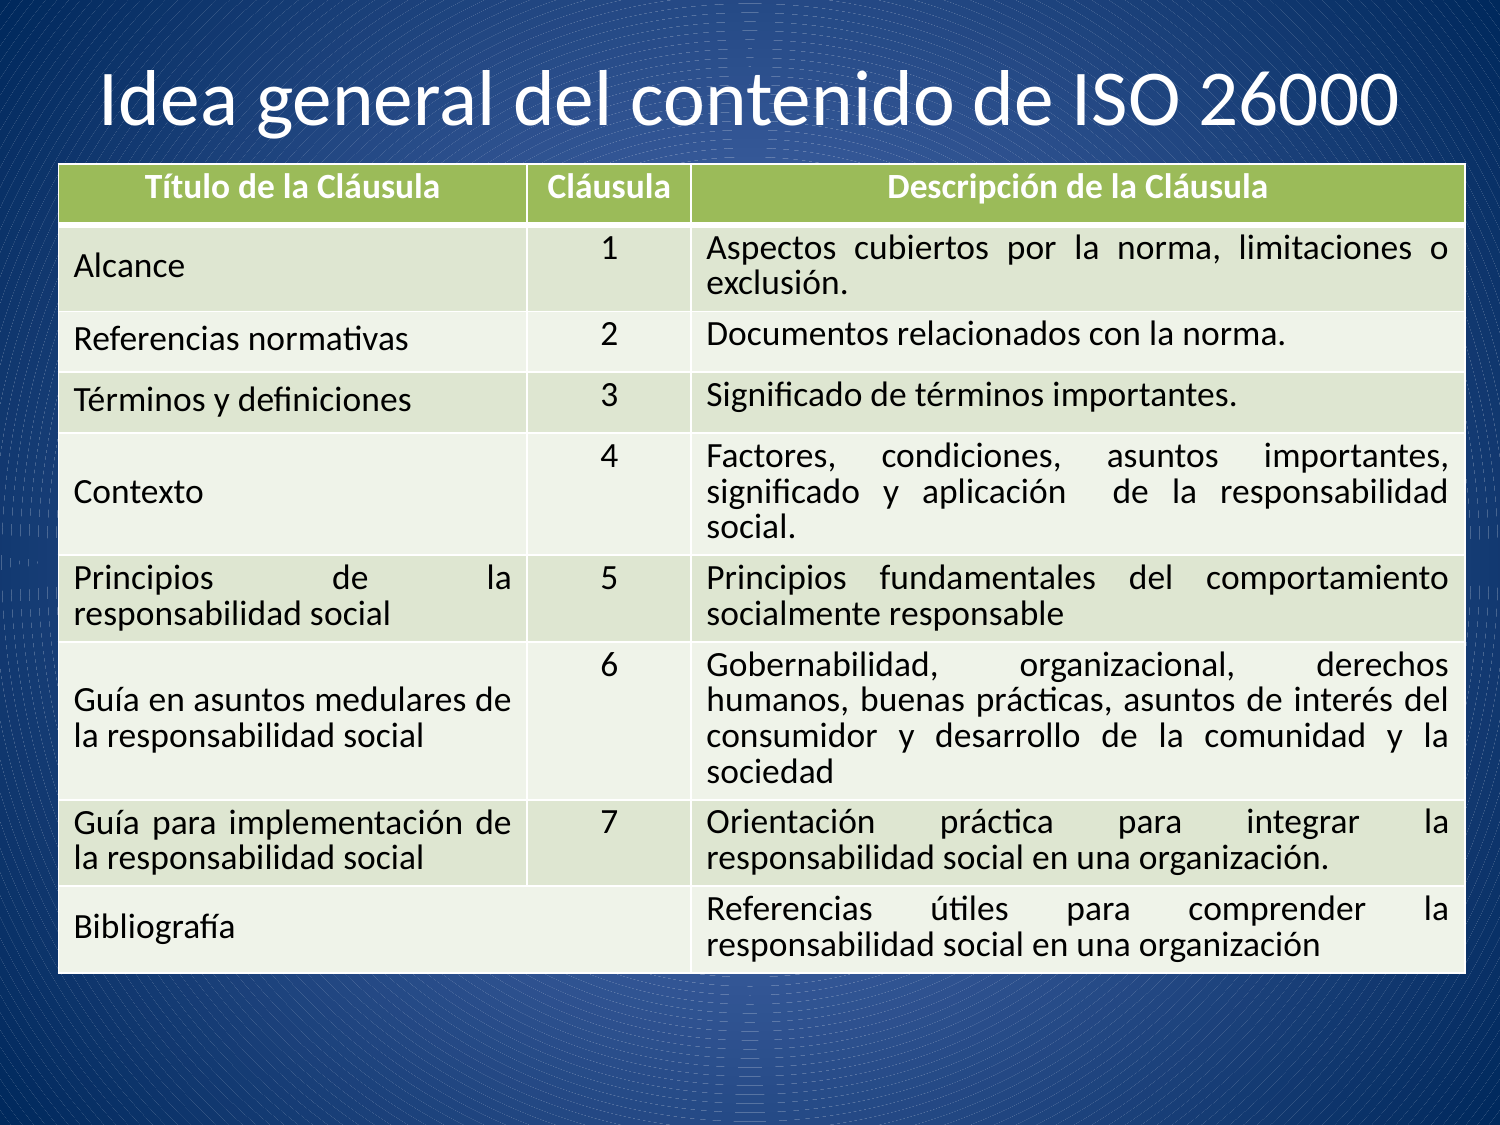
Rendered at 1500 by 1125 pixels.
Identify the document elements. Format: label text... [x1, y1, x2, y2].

table_cell 3 [528, 373, 690, 432]
table_cell Significado de términos importantes. [692, 373, 1464, 432]
table_cell 4 [528, 434, 690, 554]
table_cell Aspectos cubiertos por la norma, limitaciones o exclusión. [692, 228, 1464, 311]
title Idea general del contenido de ISO 26000 [75, 0, 1425, 163]
table_header Título de la Cláusula [59, 165, 526, 222]
table_cell 7 [528, 801, 690, 885]
table_cell Orientación práctica para integrar la responsabilidad social en una organización. [692, 801, 1464, 885]
table_cell Guía en asuntos medulares de la responsabilidad social [59, 643, 526, 799]
table_cell Referencias útiles para comprender la responsabilidad social en una organización [692, 887, 1464, 972]
table_cell Documentos relacionados con la norma. [692, 312, 1464, 371]
table_cell 1 [528, 228, 690, 311]
table_cell Guía para implementación de la responsabilidad social [59, 801, 526, 885]
table_cell 5 [528, 556, 690, 641]
table_cell 2 [528, 312, 690, 371]
table_cell Bibliografía [59, 887, 690, 972]
table_cell Alcance [59, 228, 526, 311]
table_cell Principios de la responsabilidad social [59, 556, 526, 641]
table_header Cláusula [528, 165, 690, 222]
table_cell Contexto [59, 434, 526, 554]
table_header Descripción de la Cláusula [692, 165, 1464, 222]
table_cell Gobernabilidad, organizacional, derechos humanos, buenas prácticas, asuntos de interés del consumidor y desarrollo de la comunidad y la sociedad [692, 643, 1464, 799]
table_cell Referencias normativas [59, 312, 526, 371]
table_cell 6 [528, 643, 690, 799]
table_cell Términos y definiciones [59, 373, 526, 432]
table_cell Factores, condiciones, asuntos importantes, significado y aplicación de la responsabilidad social. [692, 434, 1464, 554]
table_cell Principios fundamentales del comportamiento socialmente responsable [692, 556, 1464, 641]
